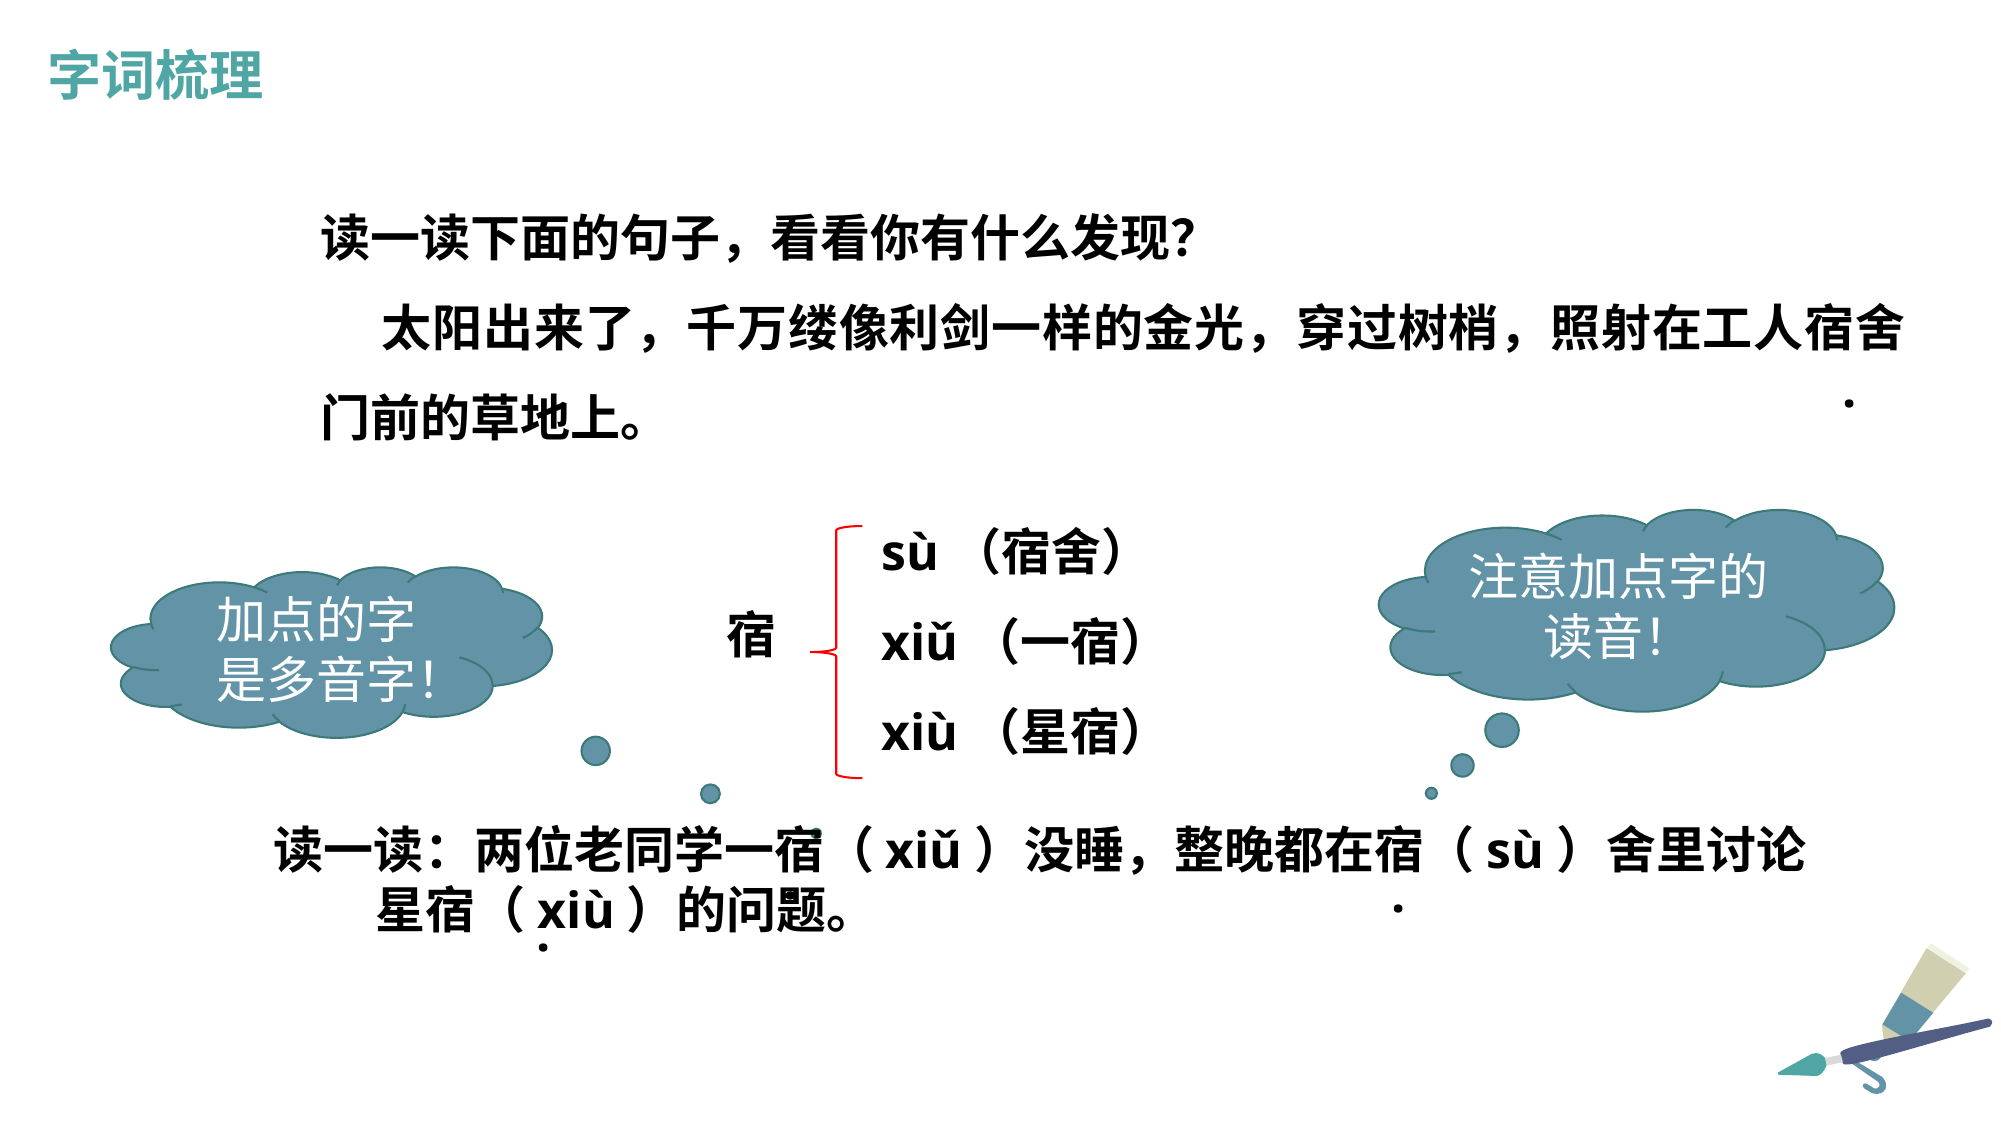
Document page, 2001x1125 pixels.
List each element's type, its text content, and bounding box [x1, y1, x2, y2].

text_box . [1376, 854, 1498, 930]
text_box . [1822, 347, 1945, 428]
text_box 字词梳理 [32, 33, 347, 114]
text_box 加点的字是多音字！ [580, 735, 611, 767]
text_box 读一读下面的句子，看看你有什么发现？ 太阳出来了，千万缕像利剑一样的金光，穿过树梢，照射在工人宿舍门前的草地上。 [300, 166, 1926, 320]
text_box sù（宿舍） xiǔ（一宿） xiù（星宿） [867, 482, 1438, 768]
text_box 注意加点字的读音！ [1484, 712, 1520, 749]
text_box 加点的字是多音字！ [109, 566, 554, 739]
text_box . [768, 841, 869, 917]
text_box [810, 525, 863, 780]
text_box . [521, 893, 643, 969]
text_box 注意加点字的读音！ [1377, 508, 1896, 713]
text_box 注意加点字的读音！ [1424, 786, 1439, 800]
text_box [1811, 945, 1974, 1125]
text_box 注意加点字的读音！ [1450, 753, 1475, 778]
text_box 宿 [706, 593, 832, 674]
text_box 加点的字是多音字！ [699, 783, 721, 805]
text_box 读一读：两位老同学一宿（xiǔ）没睡，整晚都在宿（sù）舍里讨论 星宿（xiù）的问题。 [259, 811, 1968, 947]
